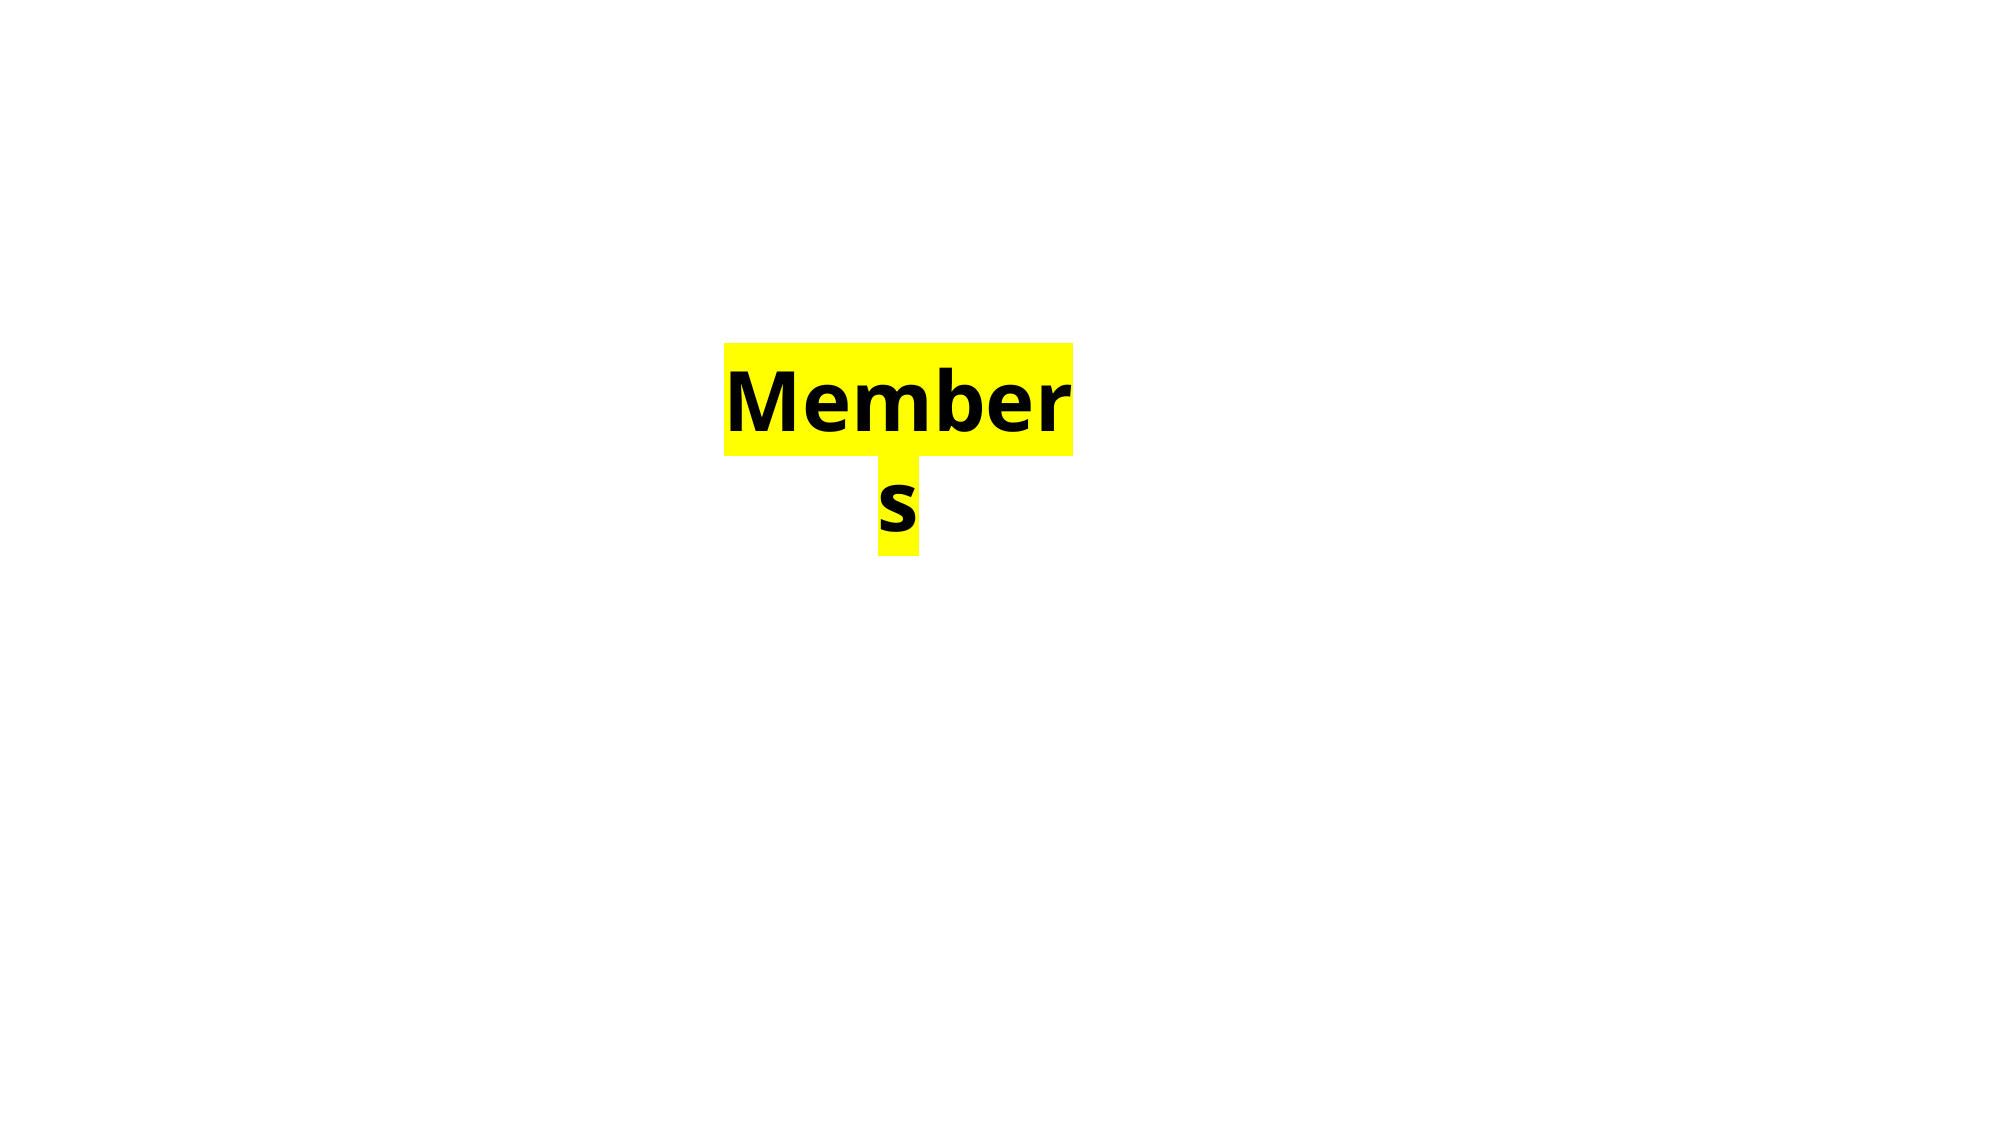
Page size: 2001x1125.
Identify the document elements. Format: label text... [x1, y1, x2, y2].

text_box Members [691, 340, 1106, 556]
